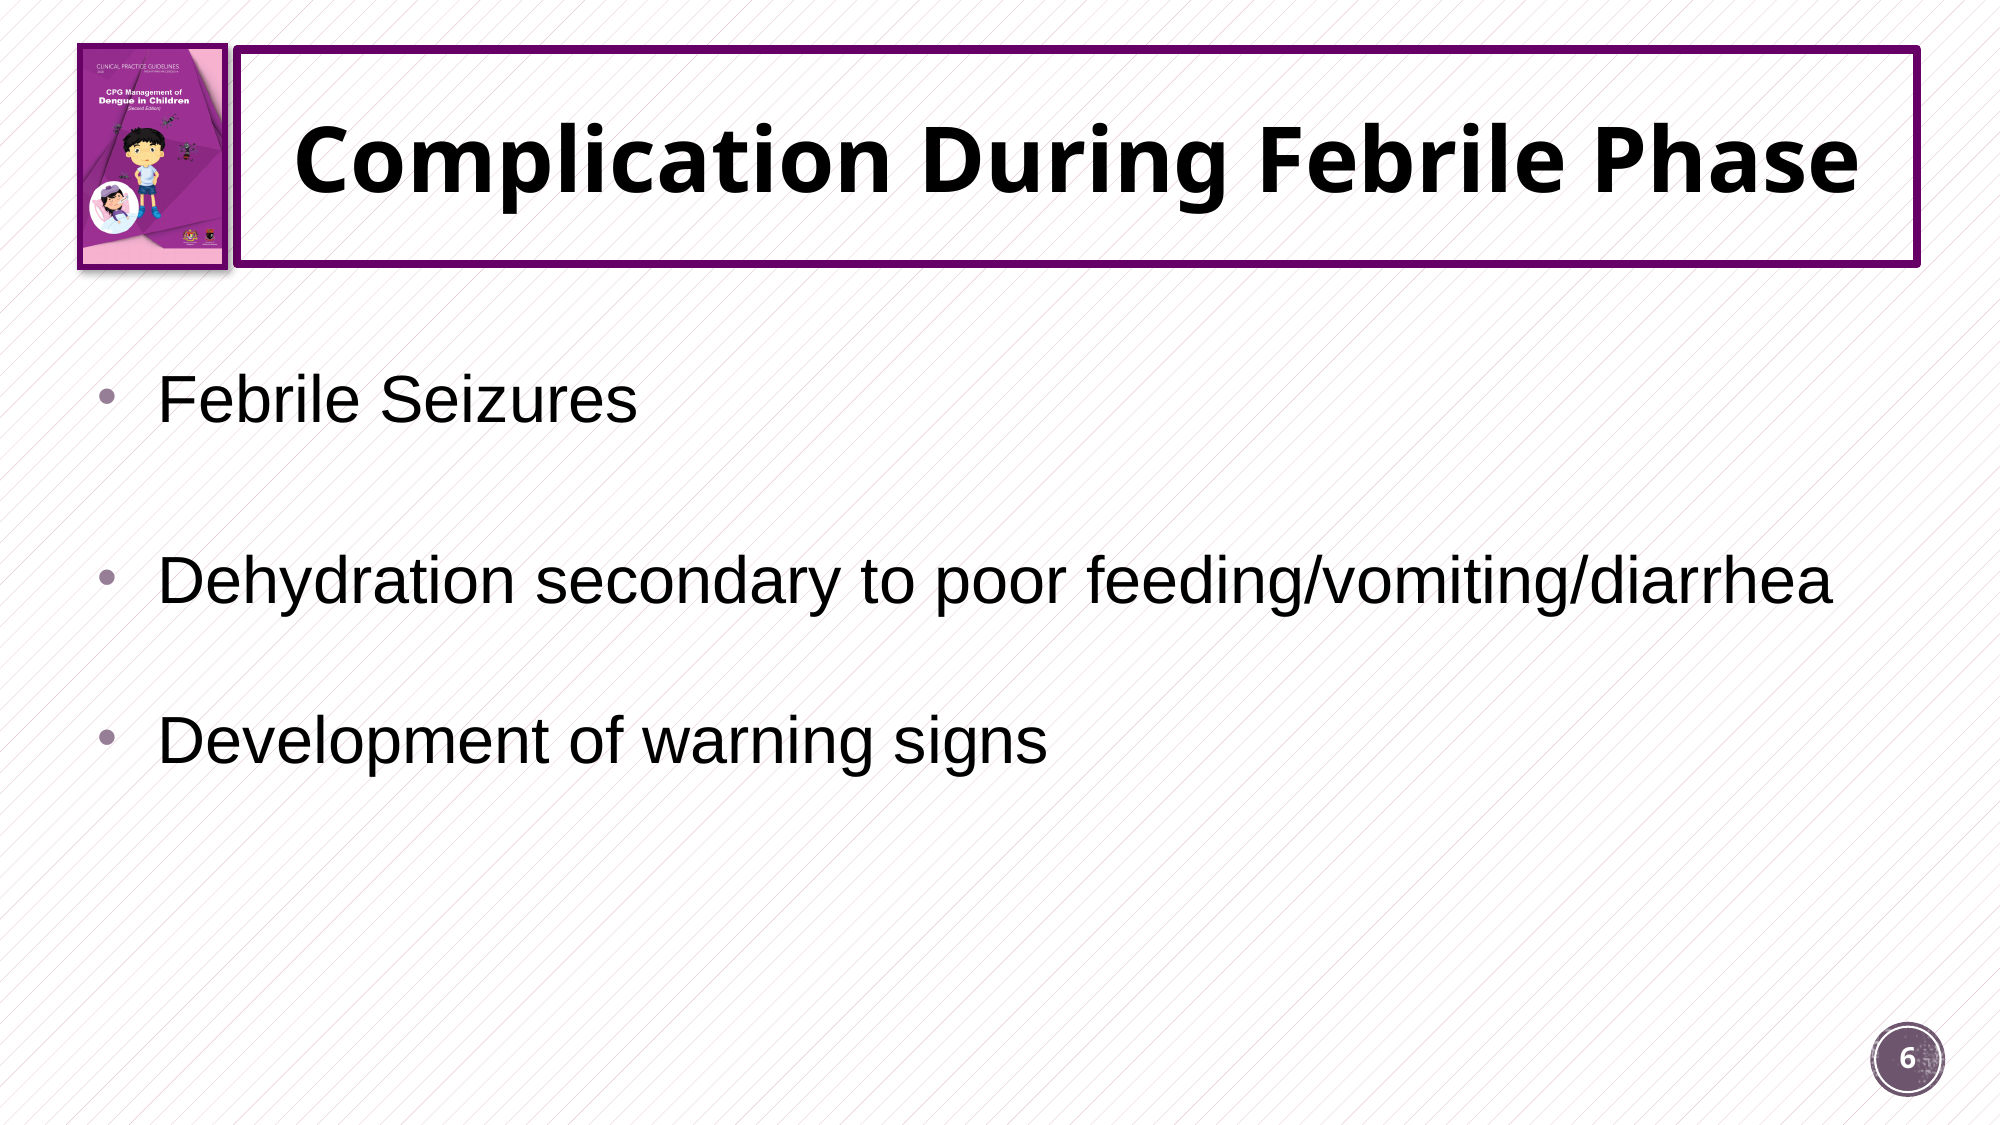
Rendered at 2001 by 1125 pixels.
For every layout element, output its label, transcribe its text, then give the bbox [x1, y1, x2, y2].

list Febrile Seizures Dehydration secondary to poor feeding/vomiting/diarrhea Development of warning signs [82, 348, 1918, 1013]
slide_number 6 [1855, 1028, 1961, 1089]
picture [83, 49, 222, 264]
text_box Complication During Febrile Phase [237, 49, 1918, 264]
